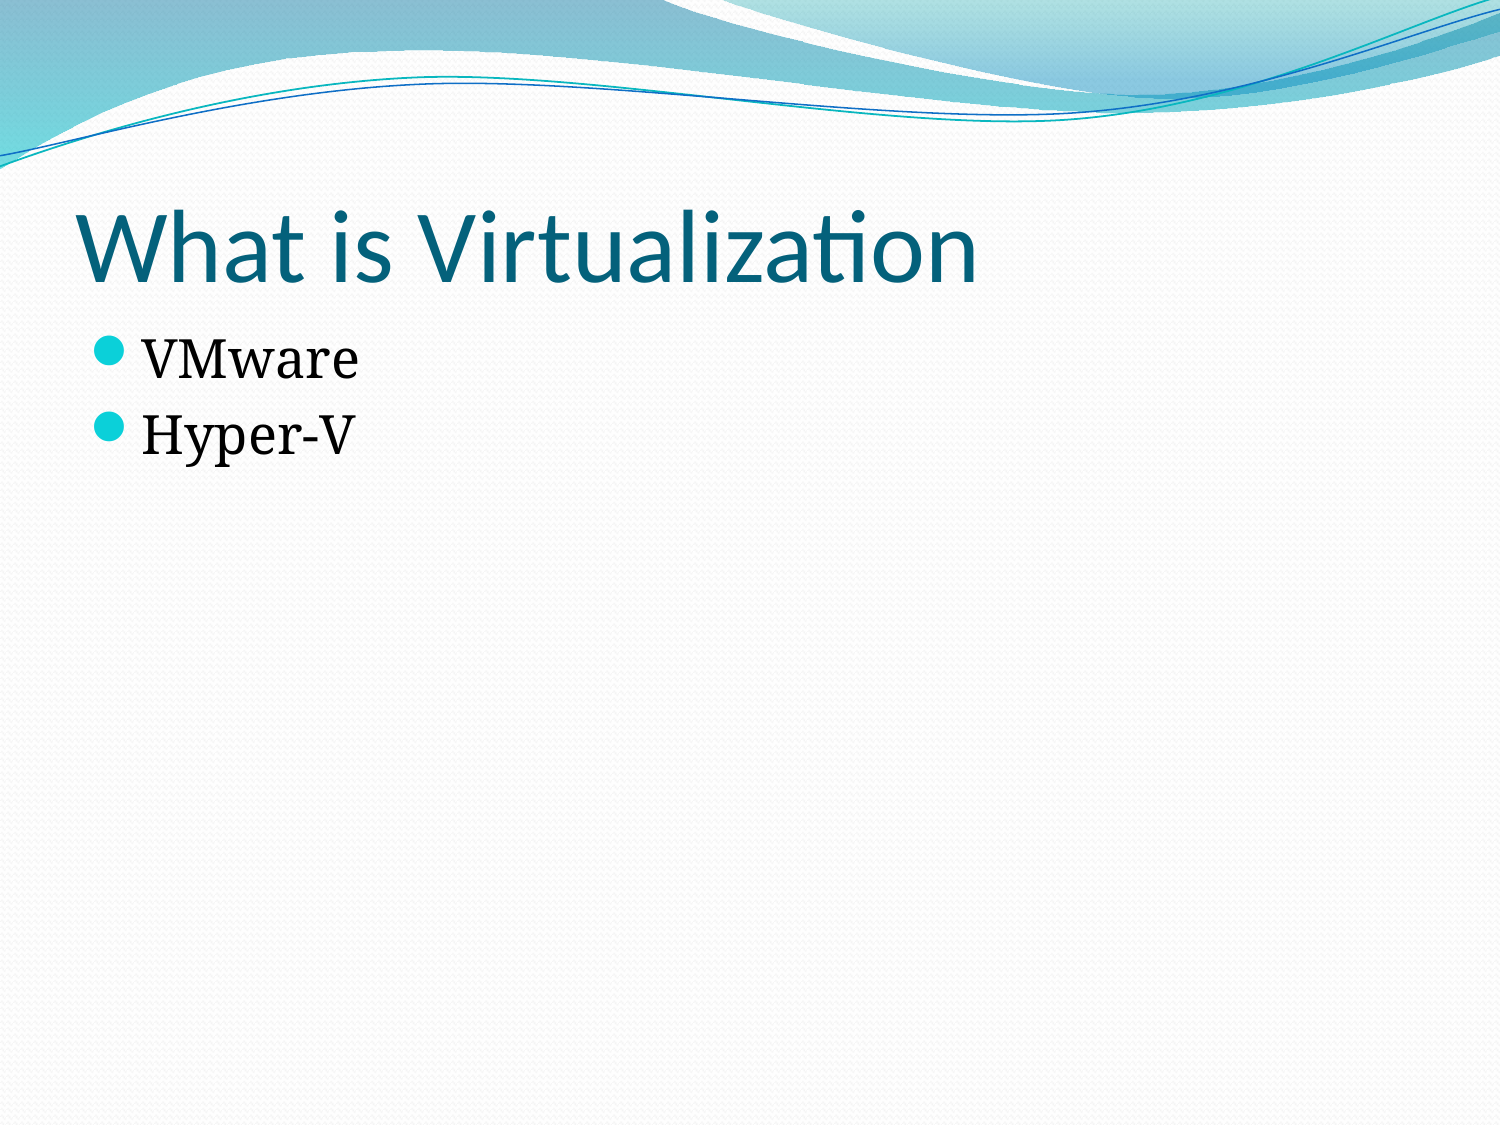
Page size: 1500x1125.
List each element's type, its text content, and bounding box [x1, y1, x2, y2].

title What is Virtualization [75, 115, 1425, 303]
list VMware Hyper-V [75, 317, 1425, 1038]
